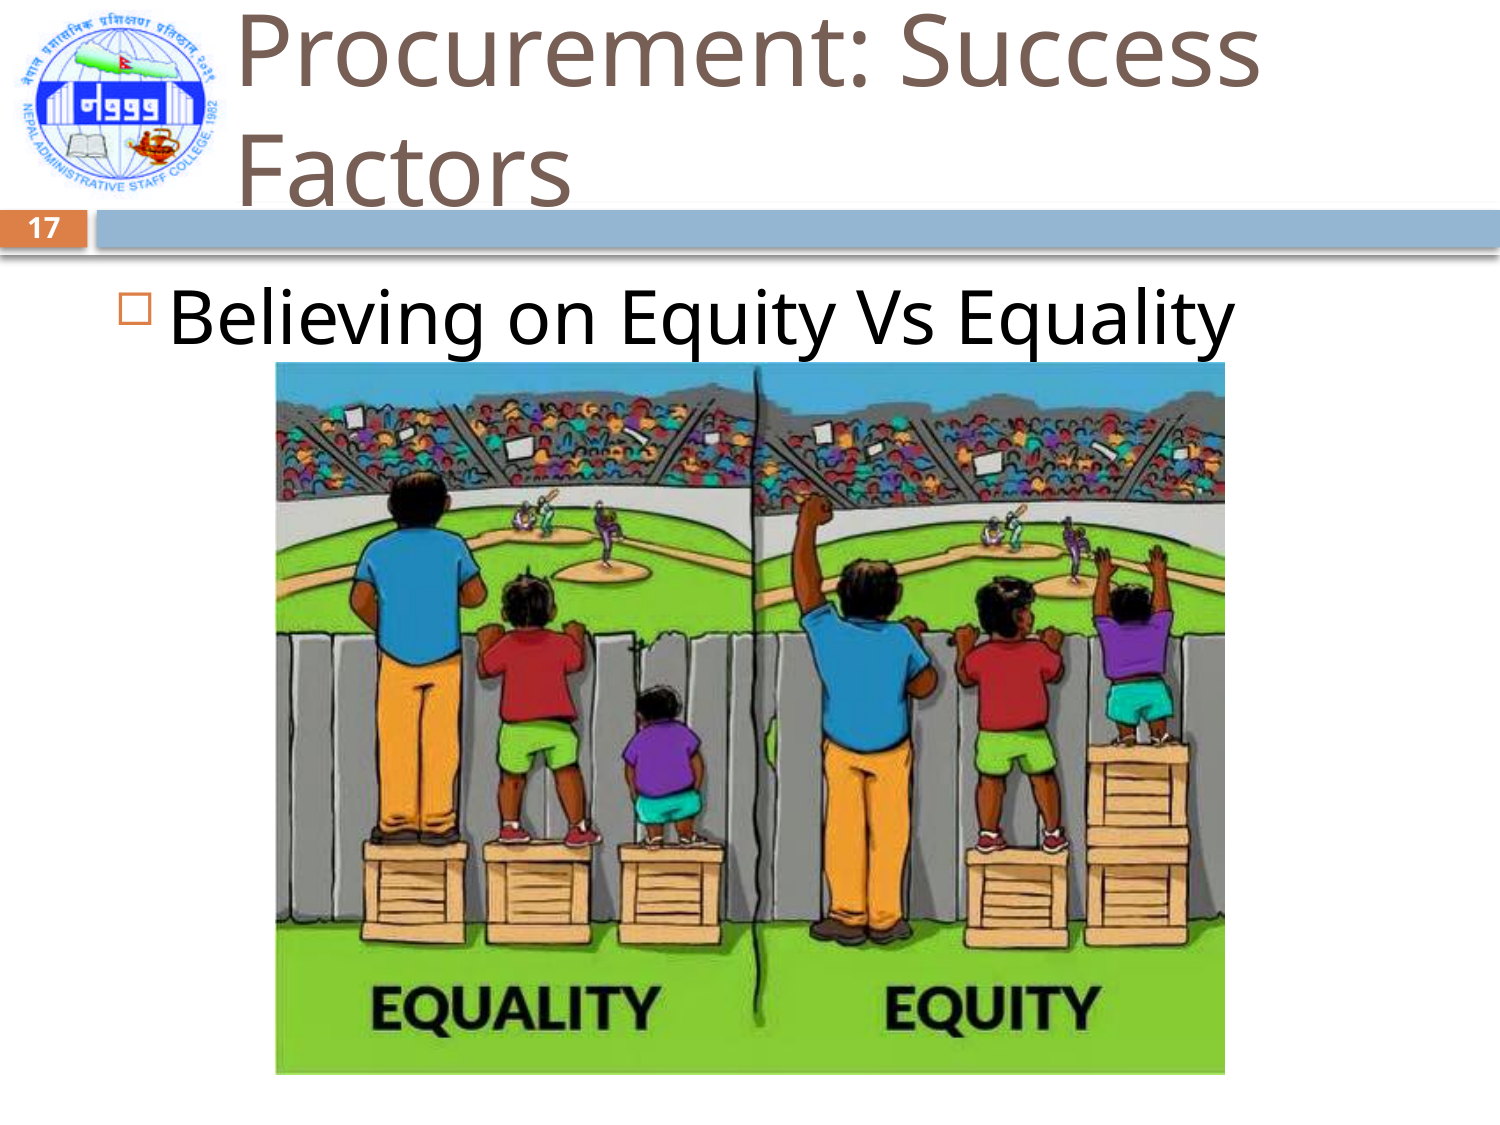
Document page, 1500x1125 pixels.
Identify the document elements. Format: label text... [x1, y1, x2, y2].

picture [274, 362, 1226, 1076]
title Procurement: Success Factors [218, 24, 1471, 188]
list Believing on Equity Vs Equality [100, 262, 1438, 1000]
picture [1, 0, 236, 208]
slide_number 17 [0, 208, 88, 249]
